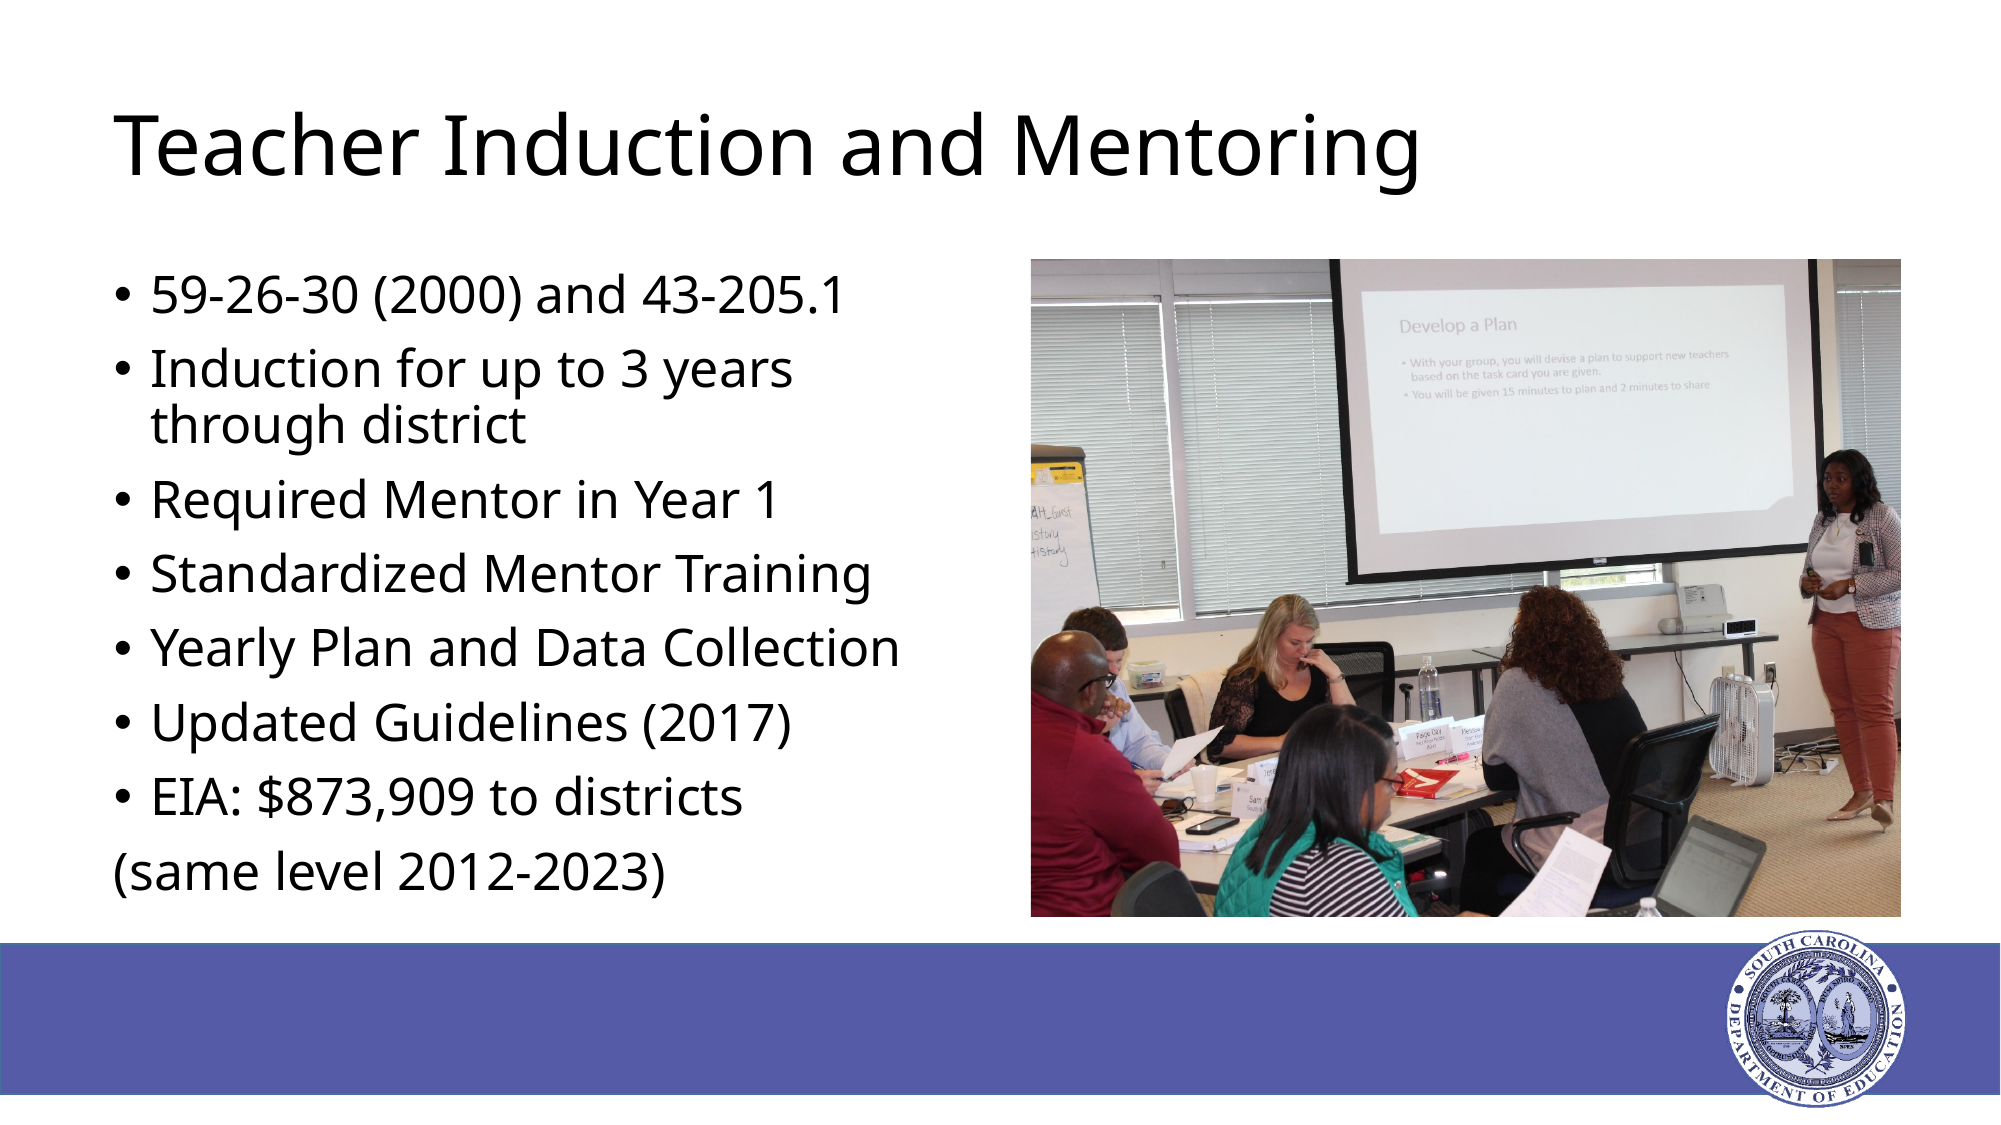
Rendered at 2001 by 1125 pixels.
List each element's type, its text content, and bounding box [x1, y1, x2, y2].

picture [1723, 928, 1907, 1109]
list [1030, 259, 1901, 917]
title Teacher Induction and Mentoring [99, 51, 1899, 247]
list 59-26-30 (2000) and 43-205.1 Induction for up to 3 years through district Required Mentor in Year 1 Standardized Mentor Training Yearly Plan and Data Collection Updated Guidelines (2017) EIA: $873,909 to districts (same level 2012-2023) [99, 261, 969, 919]
